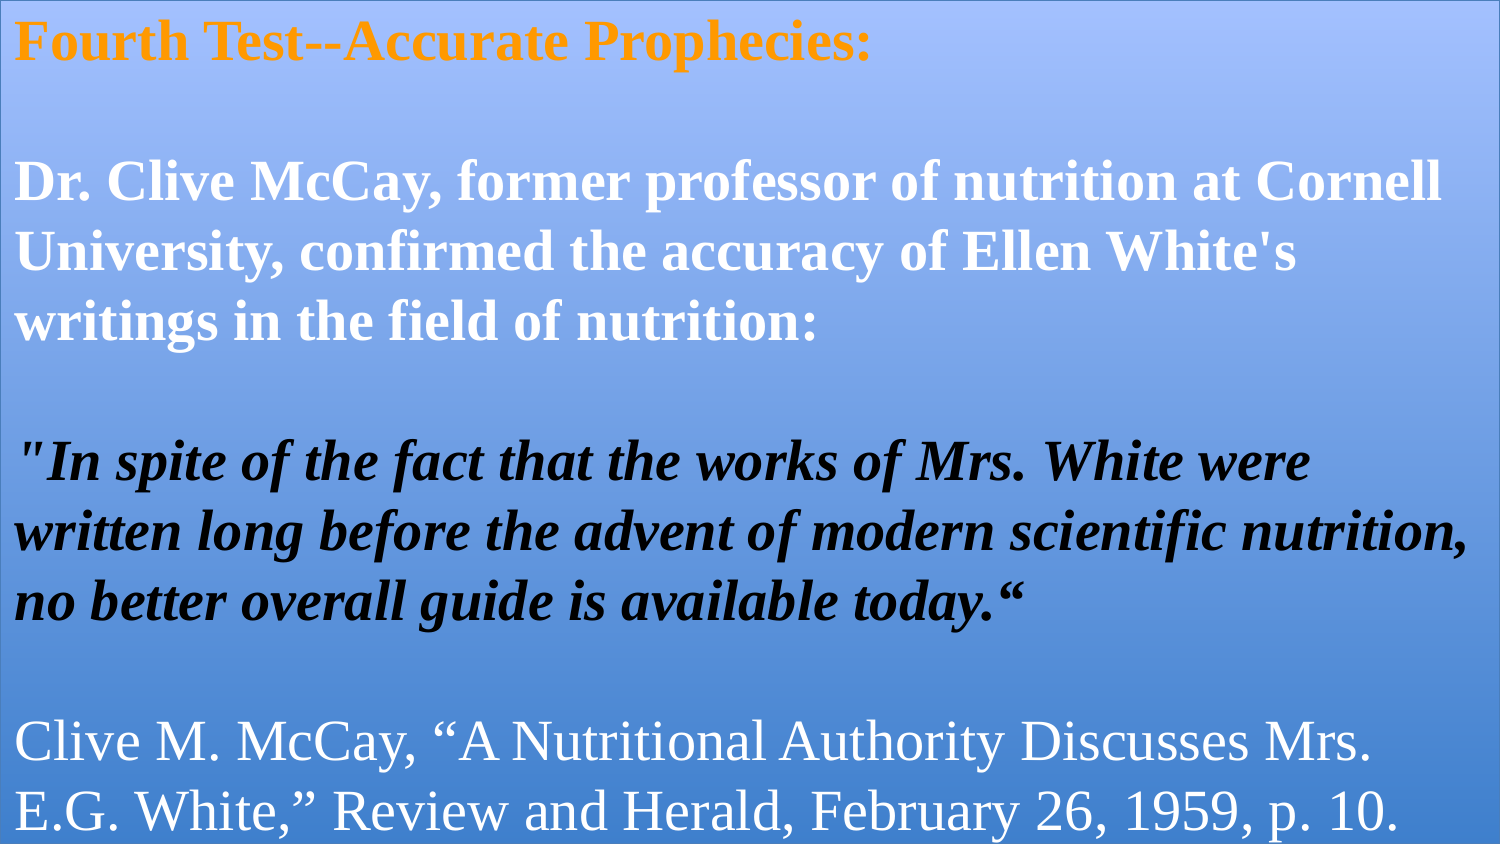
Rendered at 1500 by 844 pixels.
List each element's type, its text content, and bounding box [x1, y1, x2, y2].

text_box Fourth Test--Accurate Prophecies: Dr. Clive McCay, former professor of nutrition at Cornell University, confirmed the accuracy of Ellen White's writings in the field of nutrition: "In spite of the fact that the works of Mrs. White were written long before the advent of modern scientific nutrition, no better overall guide is available today.“ Clive M. McCay, “A Nutritional Authority Discusses Mrs. E.G. White,” Review and Herald, February 26, 1959, p. 10. [0, 0, 1500, 844]
